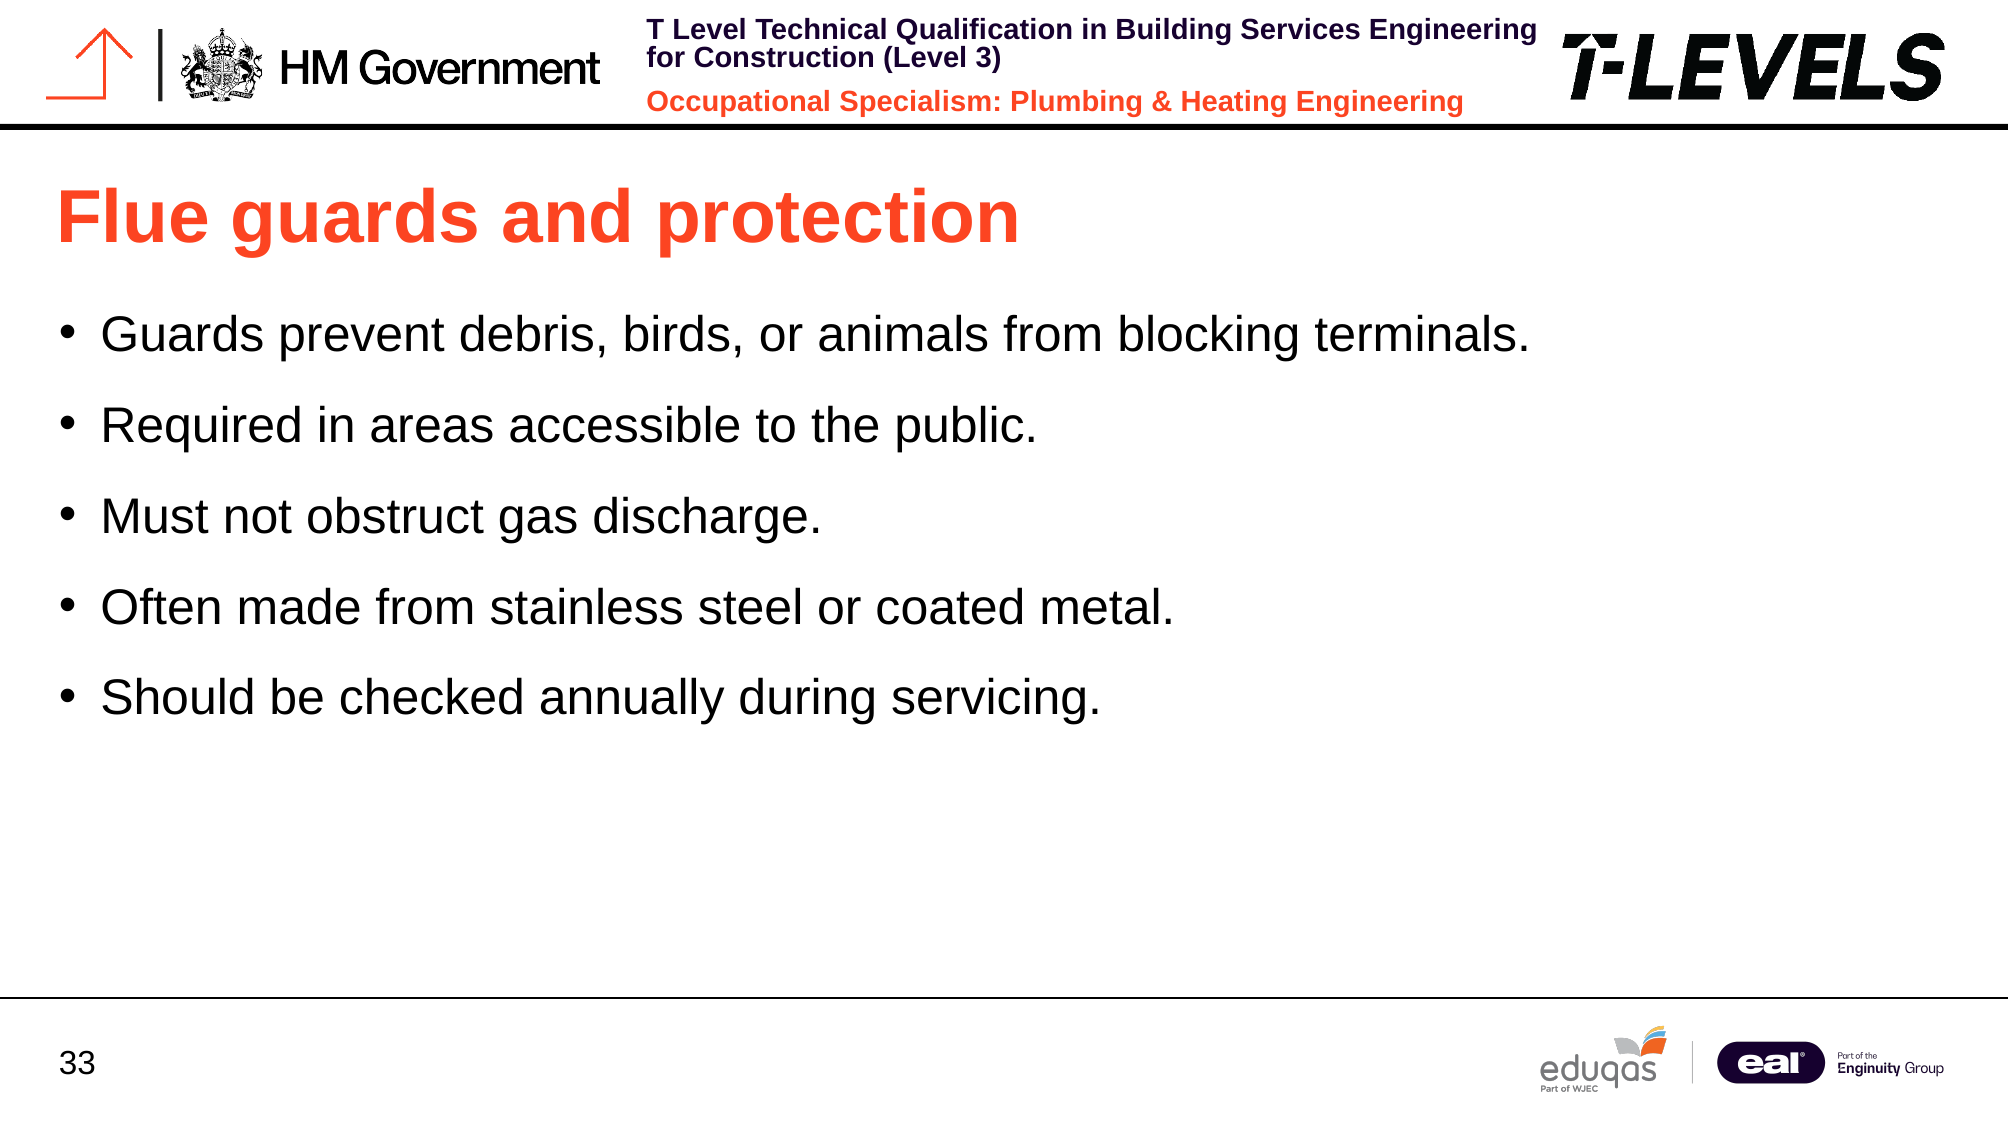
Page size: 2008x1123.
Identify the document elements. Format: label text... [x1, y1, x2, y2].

title Flue guards and protection [41, 111, 1949, 314]
picture [41, 27, 139, 100]
picture [1535, 1021, 1949, 1097]
picture [1543, 25, 1964, 108]
picture [158, 28, 600, 102]
list Guards prevent debris, birds, or animals from blocking terminals. Required in areas accessible to the public. Must not obstruct gas discharge. Often made from stainless steel or coated metal. Should be checked annually during servicing. [59, 295, 1948, 958]
